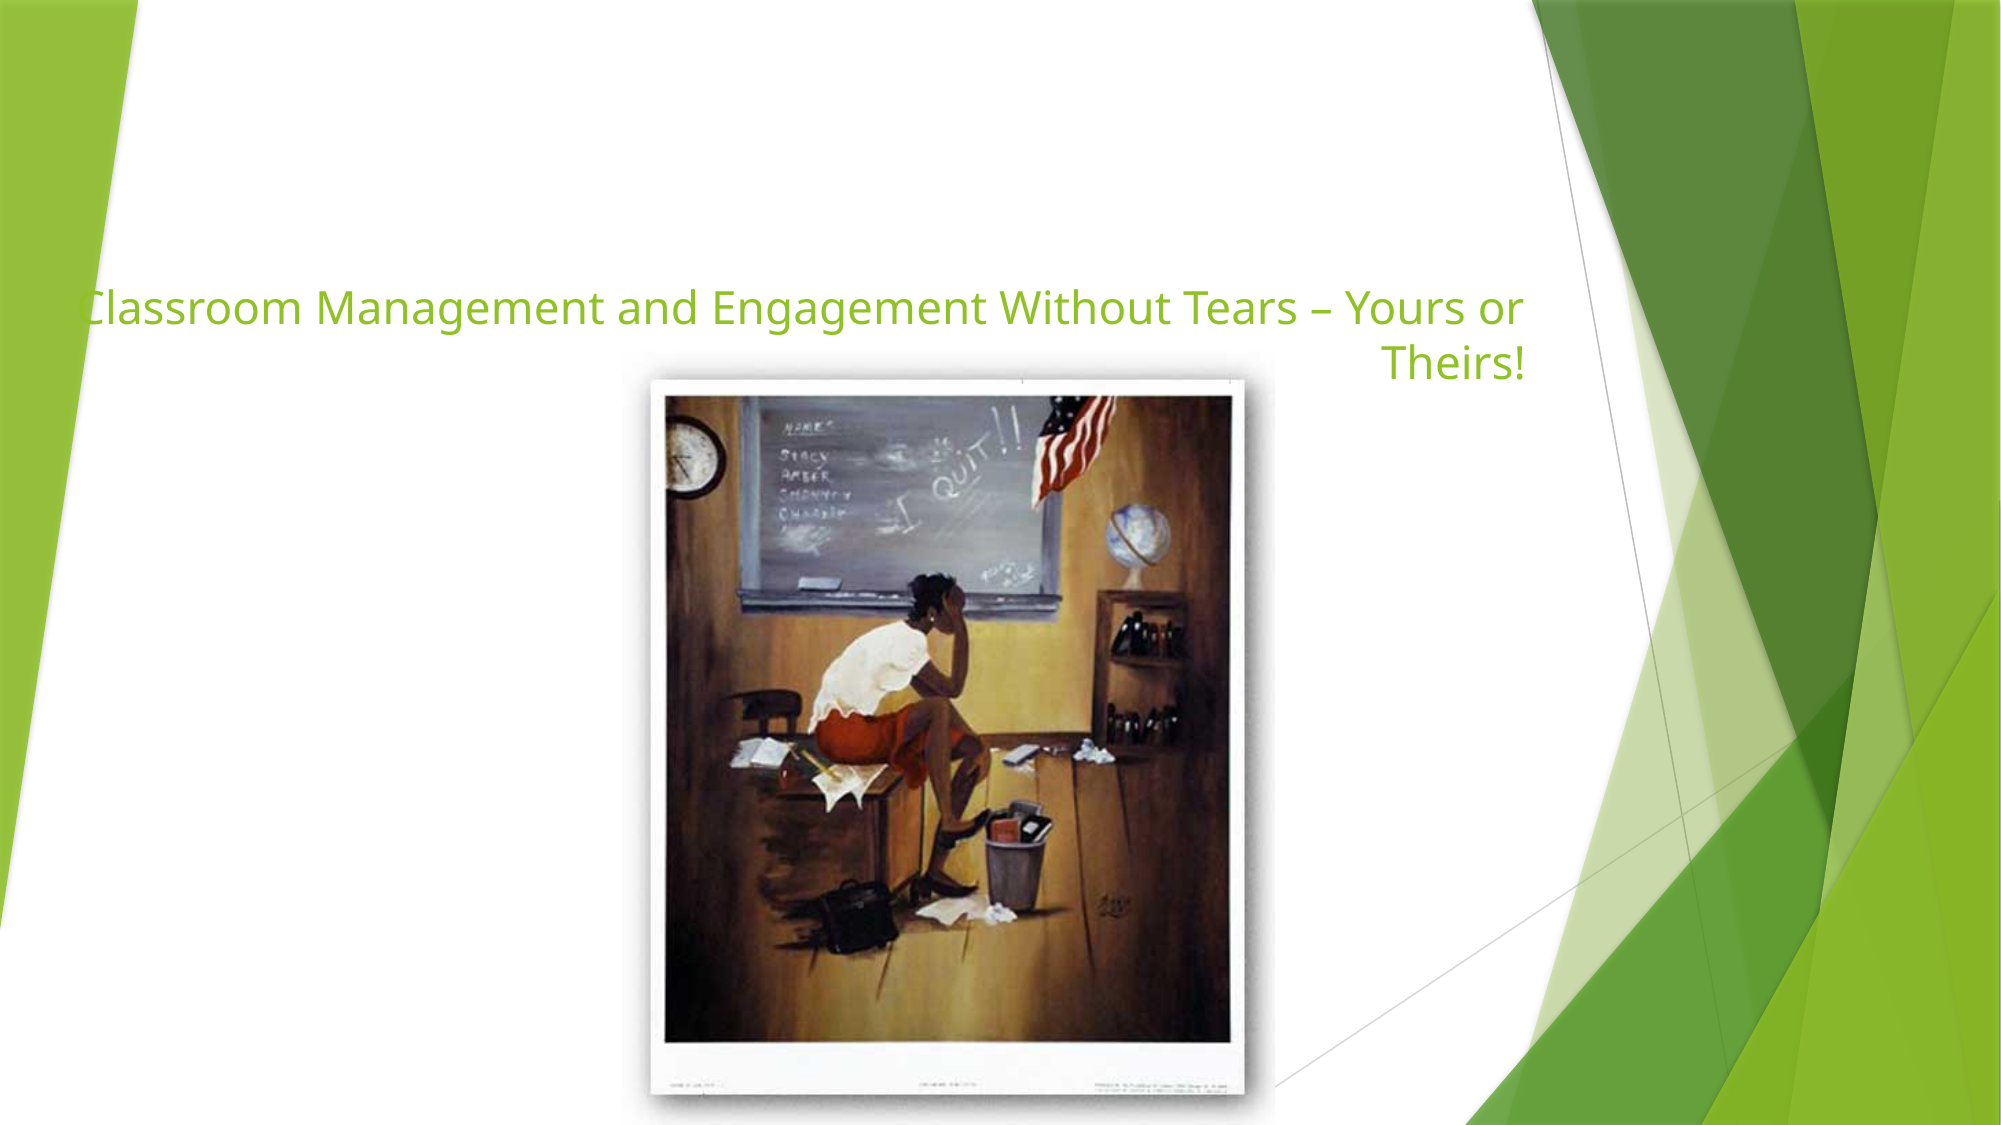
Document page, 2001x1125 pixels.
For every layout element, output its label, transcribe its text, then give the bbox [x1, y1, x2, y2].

title Classroom Management and Engagement Without Tears – Yours or Theirs! [40, 65, 1541, 458]
picture [621, 350, 1276, 1125]
